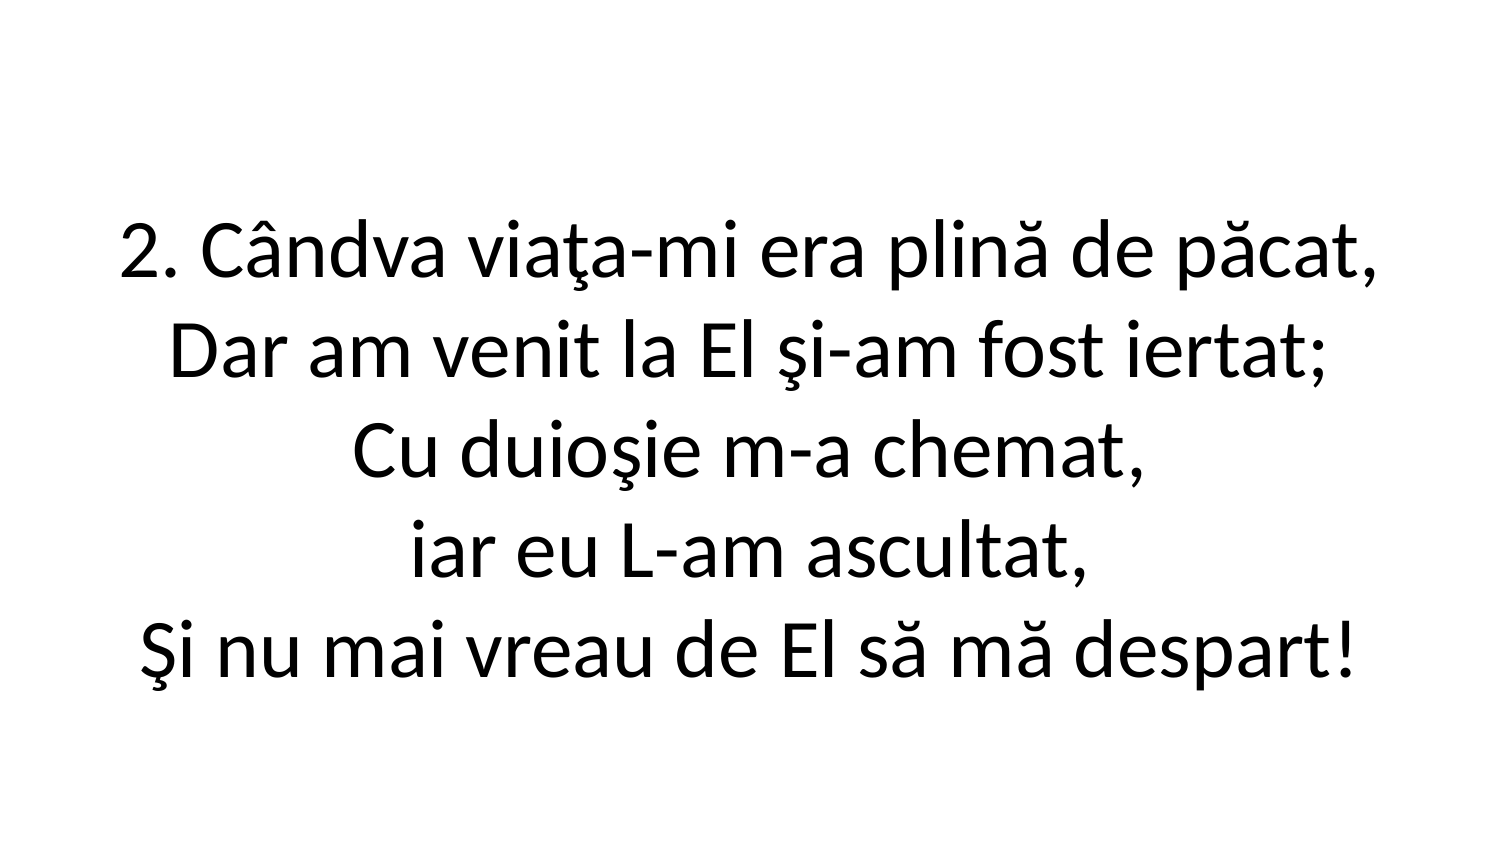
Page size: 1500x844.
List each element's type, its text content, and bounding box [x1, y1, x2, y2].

text_box 2. Cândva viaţa-mi era plină de păcat, Dar am venit la El şi-am fost iertat; Cu duioşie m-a chemat, iar eu L-am ascultat, Şi nu mai vreau de El să mă despart! [103, 142, 1397, 702]
